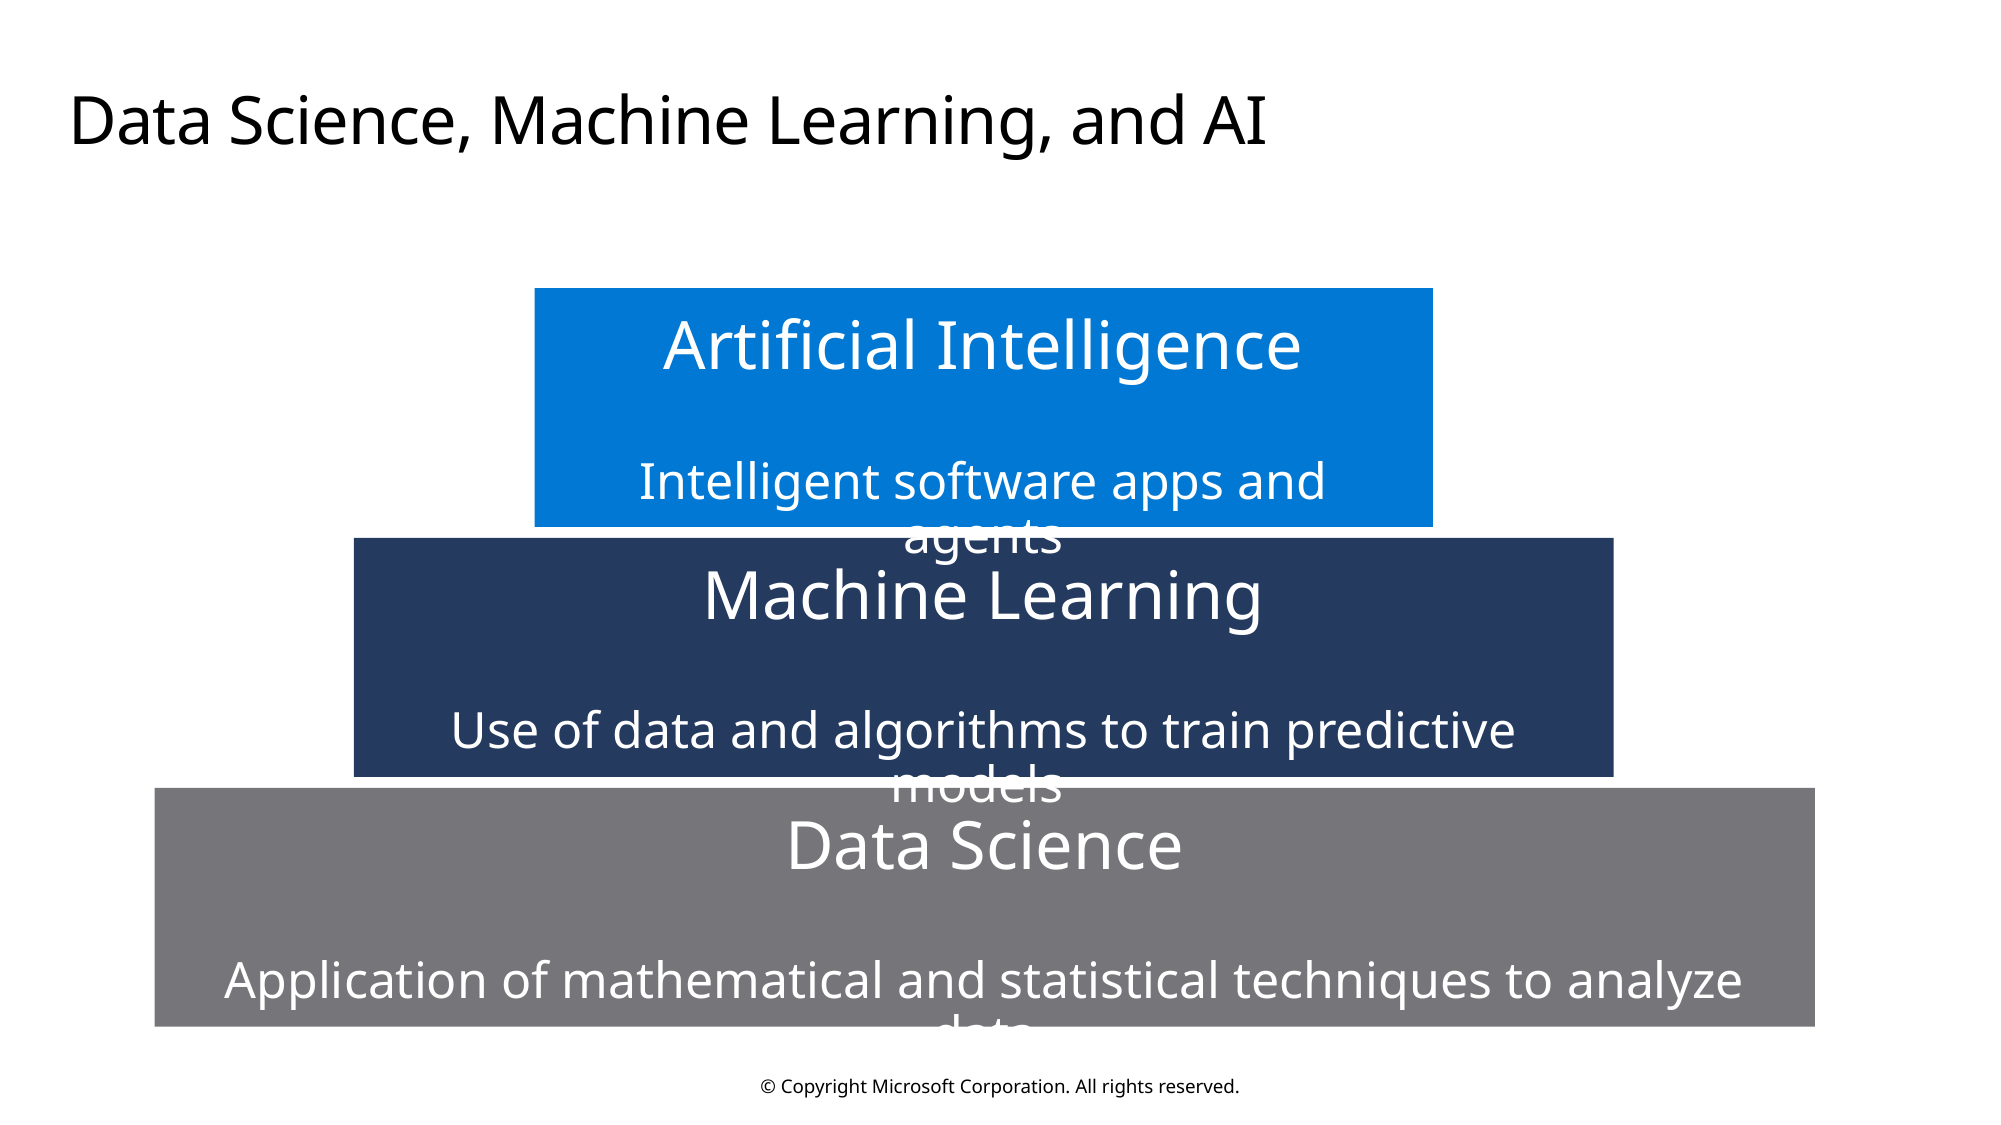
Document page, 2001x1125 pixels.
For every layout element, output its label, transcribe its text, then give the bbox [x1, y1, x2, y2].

title Data Science, Machine Learning, and AI [68, 72, 1930, 184]
text_box Data Science Application of mathematical and statistical techniques to analyze data [154, 787, 1816, 1027]
text_box Machine Learning Use of data and algorithms to train predictive models [353, 537, 1614, 778]
text_box Artificial Intelligence Intelligent software apps and agents [534, 287, 1434, 528]
